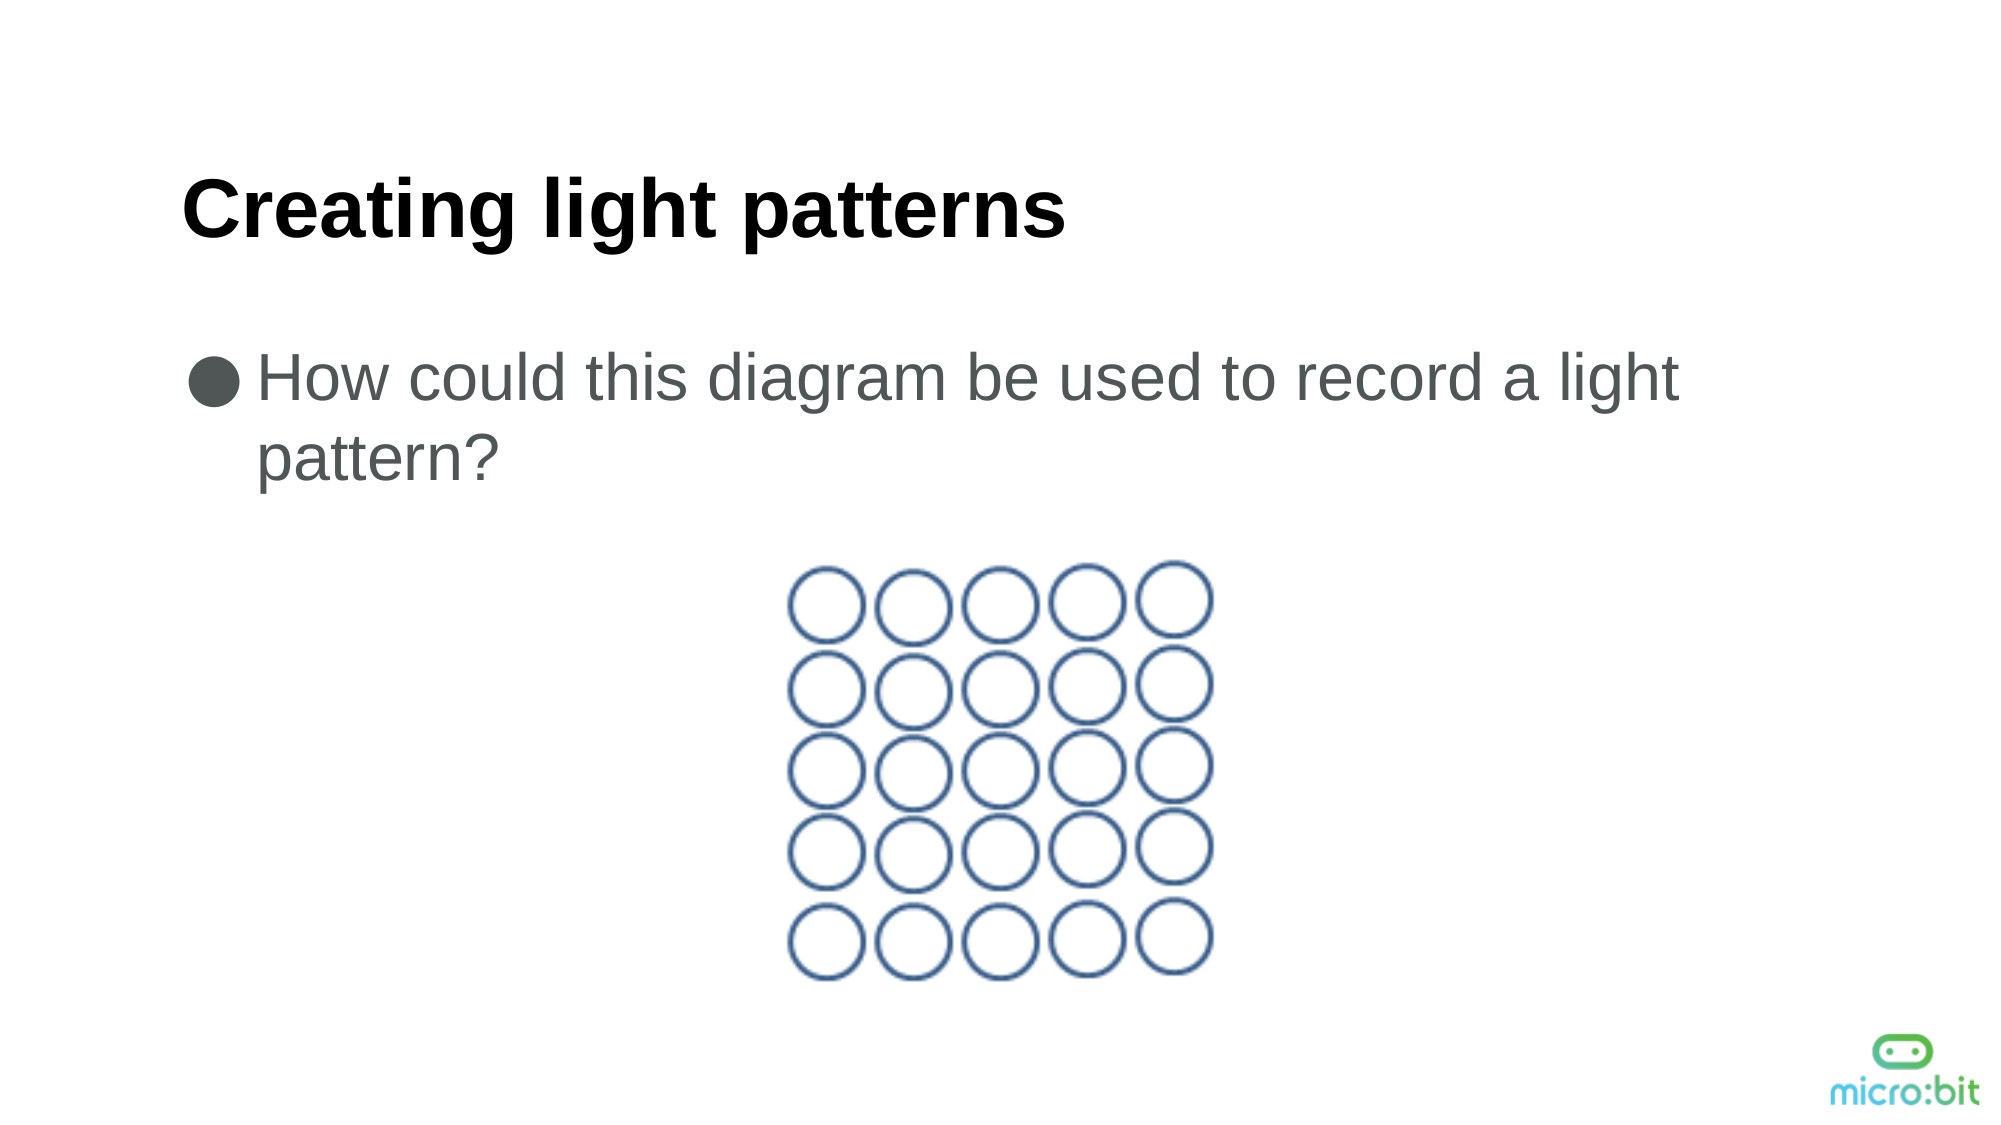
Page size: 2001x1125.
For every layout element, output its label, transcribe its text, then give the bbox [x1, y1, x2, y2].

picture [765, 547, 1234, 993]
picture [1830, 1029, 1980, 1106]
text_box Creating light patterns How could this diagram be used to record a light pattern? [166, 60, 1918, 884]
